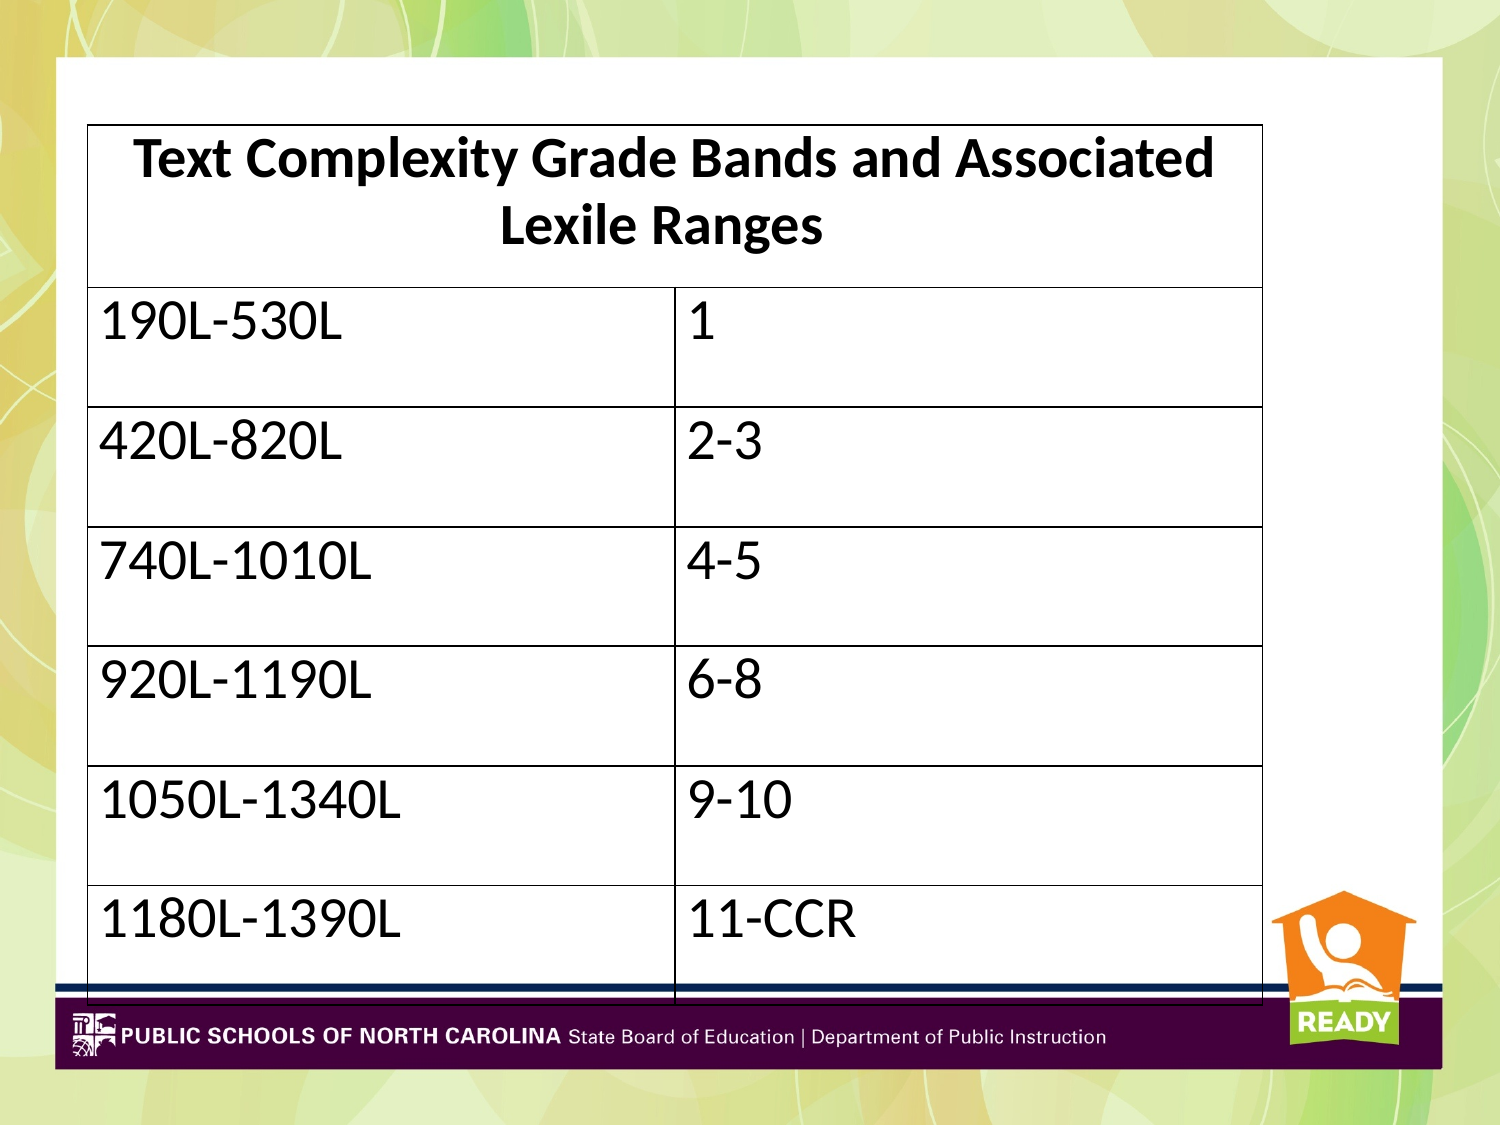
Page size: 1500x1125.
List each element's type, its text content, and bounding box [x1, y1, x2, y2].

table_cell 1 [676, 288, 1262, 406]
table_cell 6-8 [676, 647, 1262, 765]
table_cell 2-3 [676, 408, 1262, 526]
table_cell 740L-1010L [88, 528, 674, 645]
table_cell 11-CCR [676, 886, 1262, 1004]
table_cell 190L-530L [88, 288, 674, 406]
table_cell 9-10 [676, 767, 1262, 885]
table_header Text Complexity Grade Bands and Associated Lexile Ranges [88, 126, 1262, 287]
table_cell 4-5 [676, 528, 1262, 645]
table_cell 420L-820L [88, 408, 674, 526]
table_cell 1050L-1340L [88, 767, 674, 885]
table_cell 920L-1190L [88, 647, 674, 765]
table_cell 1180L-1390L [88, 886, 674, 1004]
picture [0, 0, 1500, 1125]
